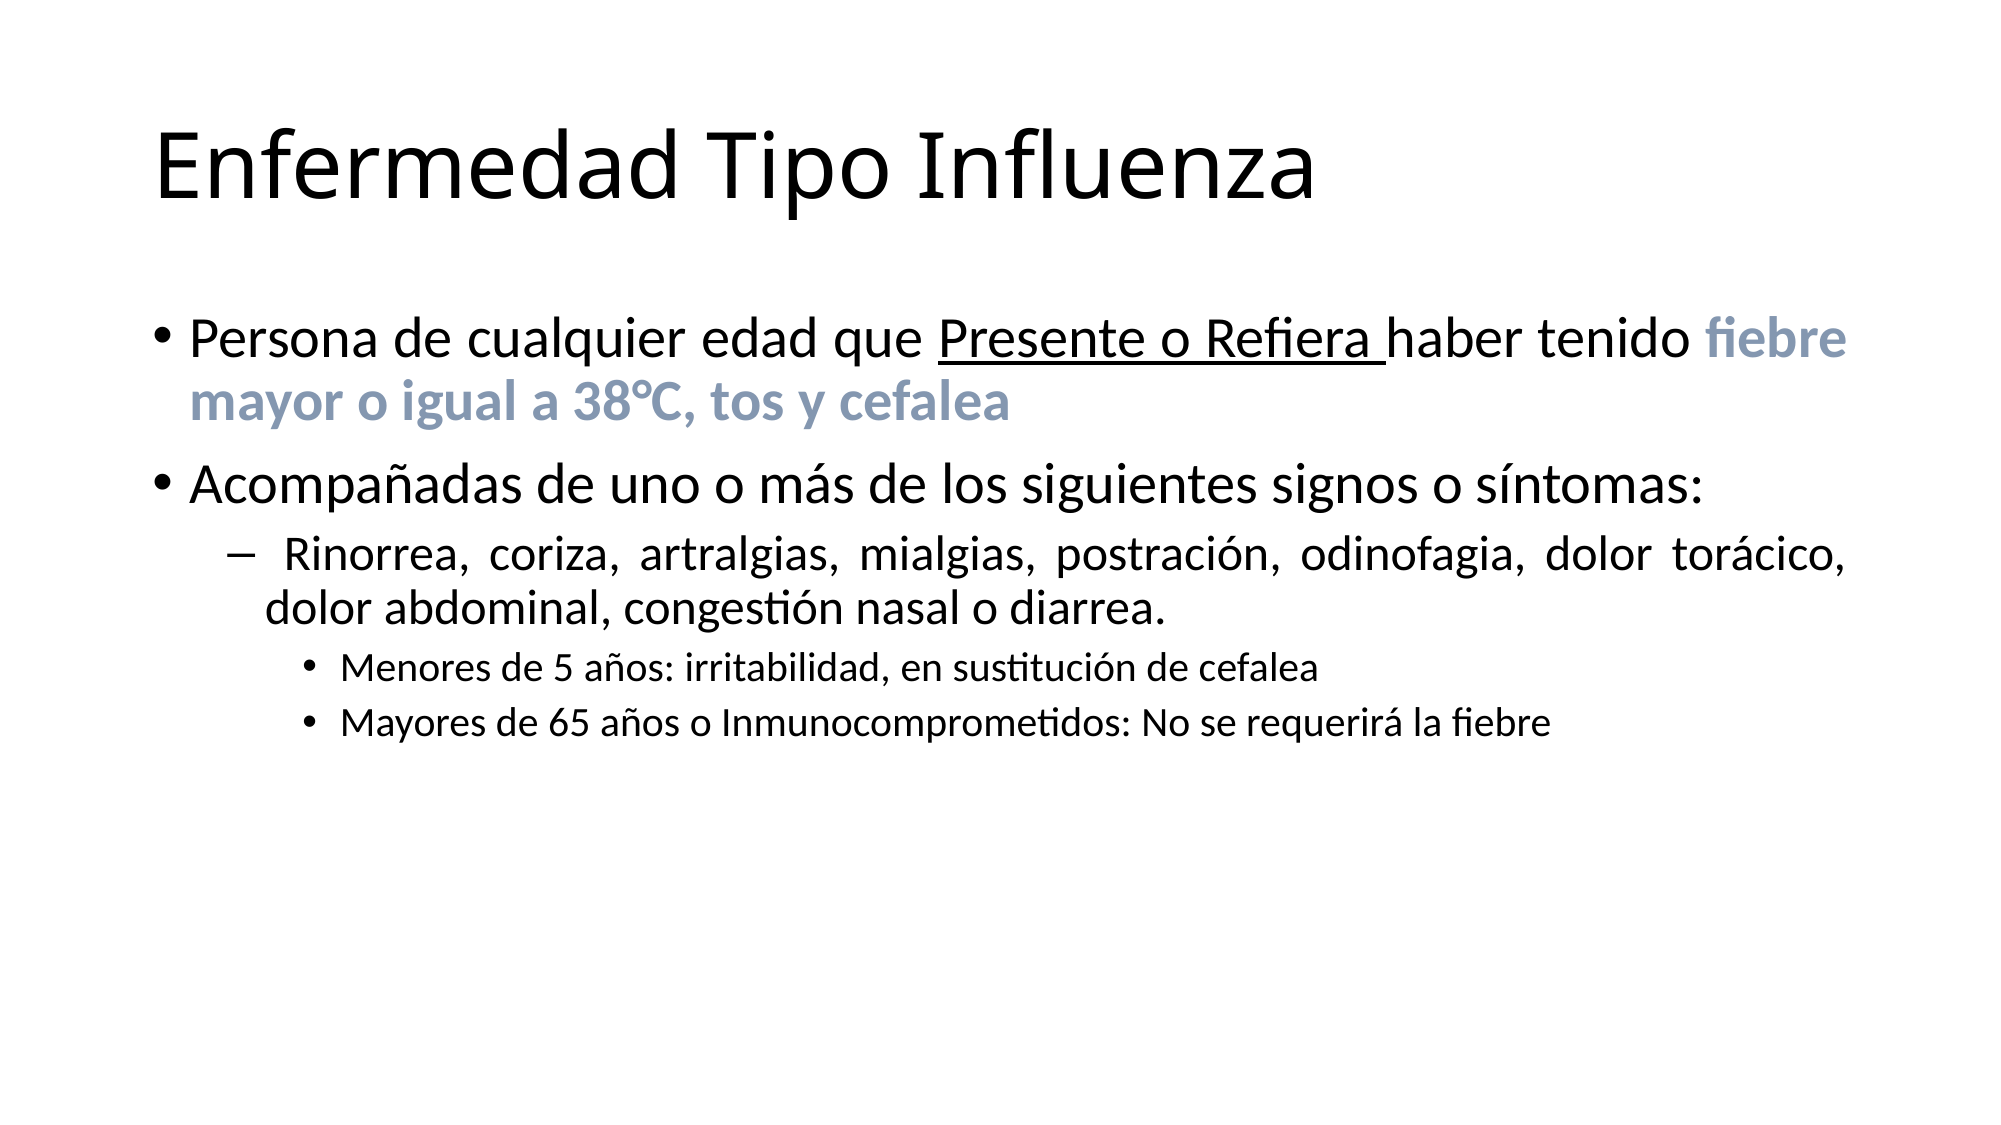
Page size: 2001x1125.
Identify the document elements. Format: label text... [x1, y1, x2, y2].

title Enfermedad Tipo Influenza [137, 59, 1863, 278]
list Persona de cualquier edad que Presente o Refiera haber tenido fiebre mayor o igual a 38°C, tos y cefalea Acompañadas de uno o más de los siguientes signos o síntomas: Rinorrea, coriza, artralgias, mialgias, postración, odinofagia, dolor torácico, dolor abdominal, congestión nasal o diarrea. Menores de 5 años: irritabilidad, en sustitución de cefalea Mayores de 65 años o Inmunocomprometidos: No se requerirá la fiebre [137, 299, 1863, 1014]
